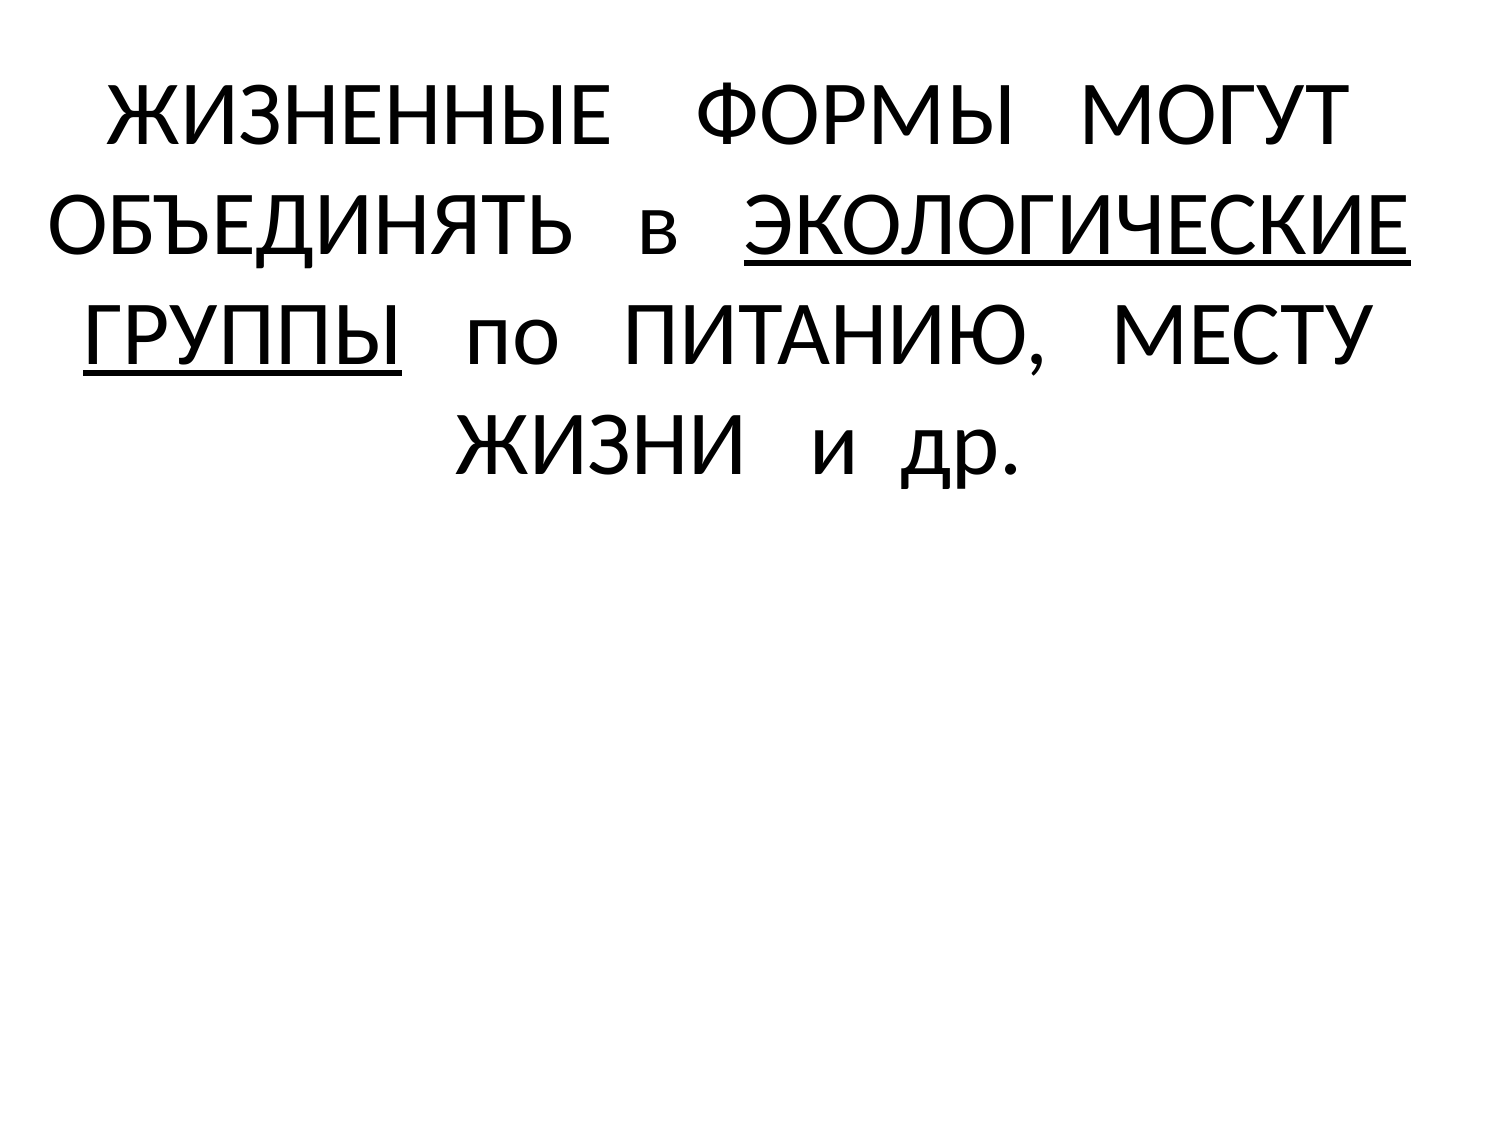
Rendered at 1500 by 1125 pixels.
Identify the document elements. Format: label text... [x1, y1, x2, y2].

title ЖИЗНЕННЫЕ ФОРМЫ МОГУТ ОБЪЕДИНЯТЬ в ЭКОЛОГИЧЕСКИЕ ГРУППЫ по ПИТАНИЮ, МЕСТУ ЖИЗНИ и др. [17, 45, 1483, 1106]
